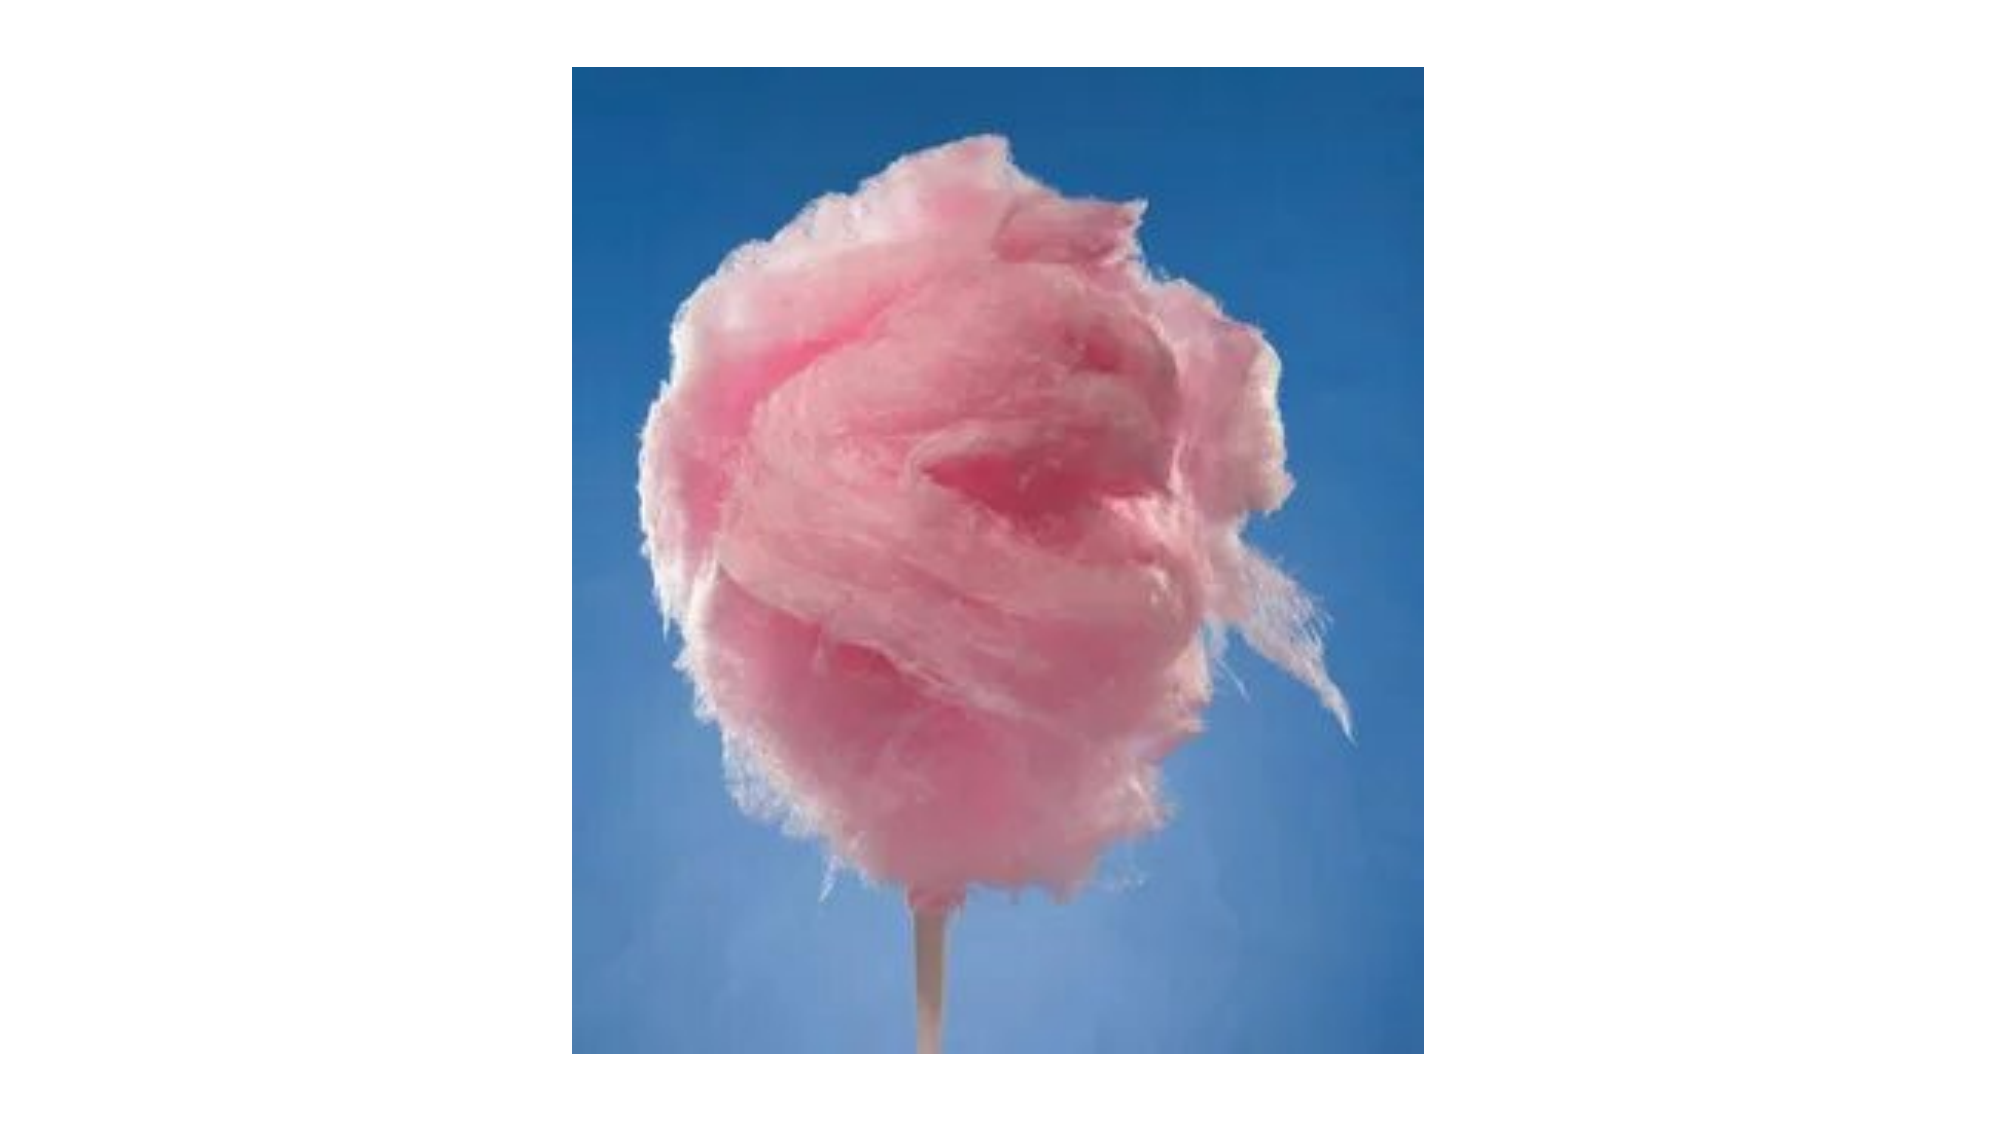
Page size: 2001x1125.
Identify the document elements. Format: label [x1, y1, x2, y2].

picture [572, 67, 1424, 1054]
